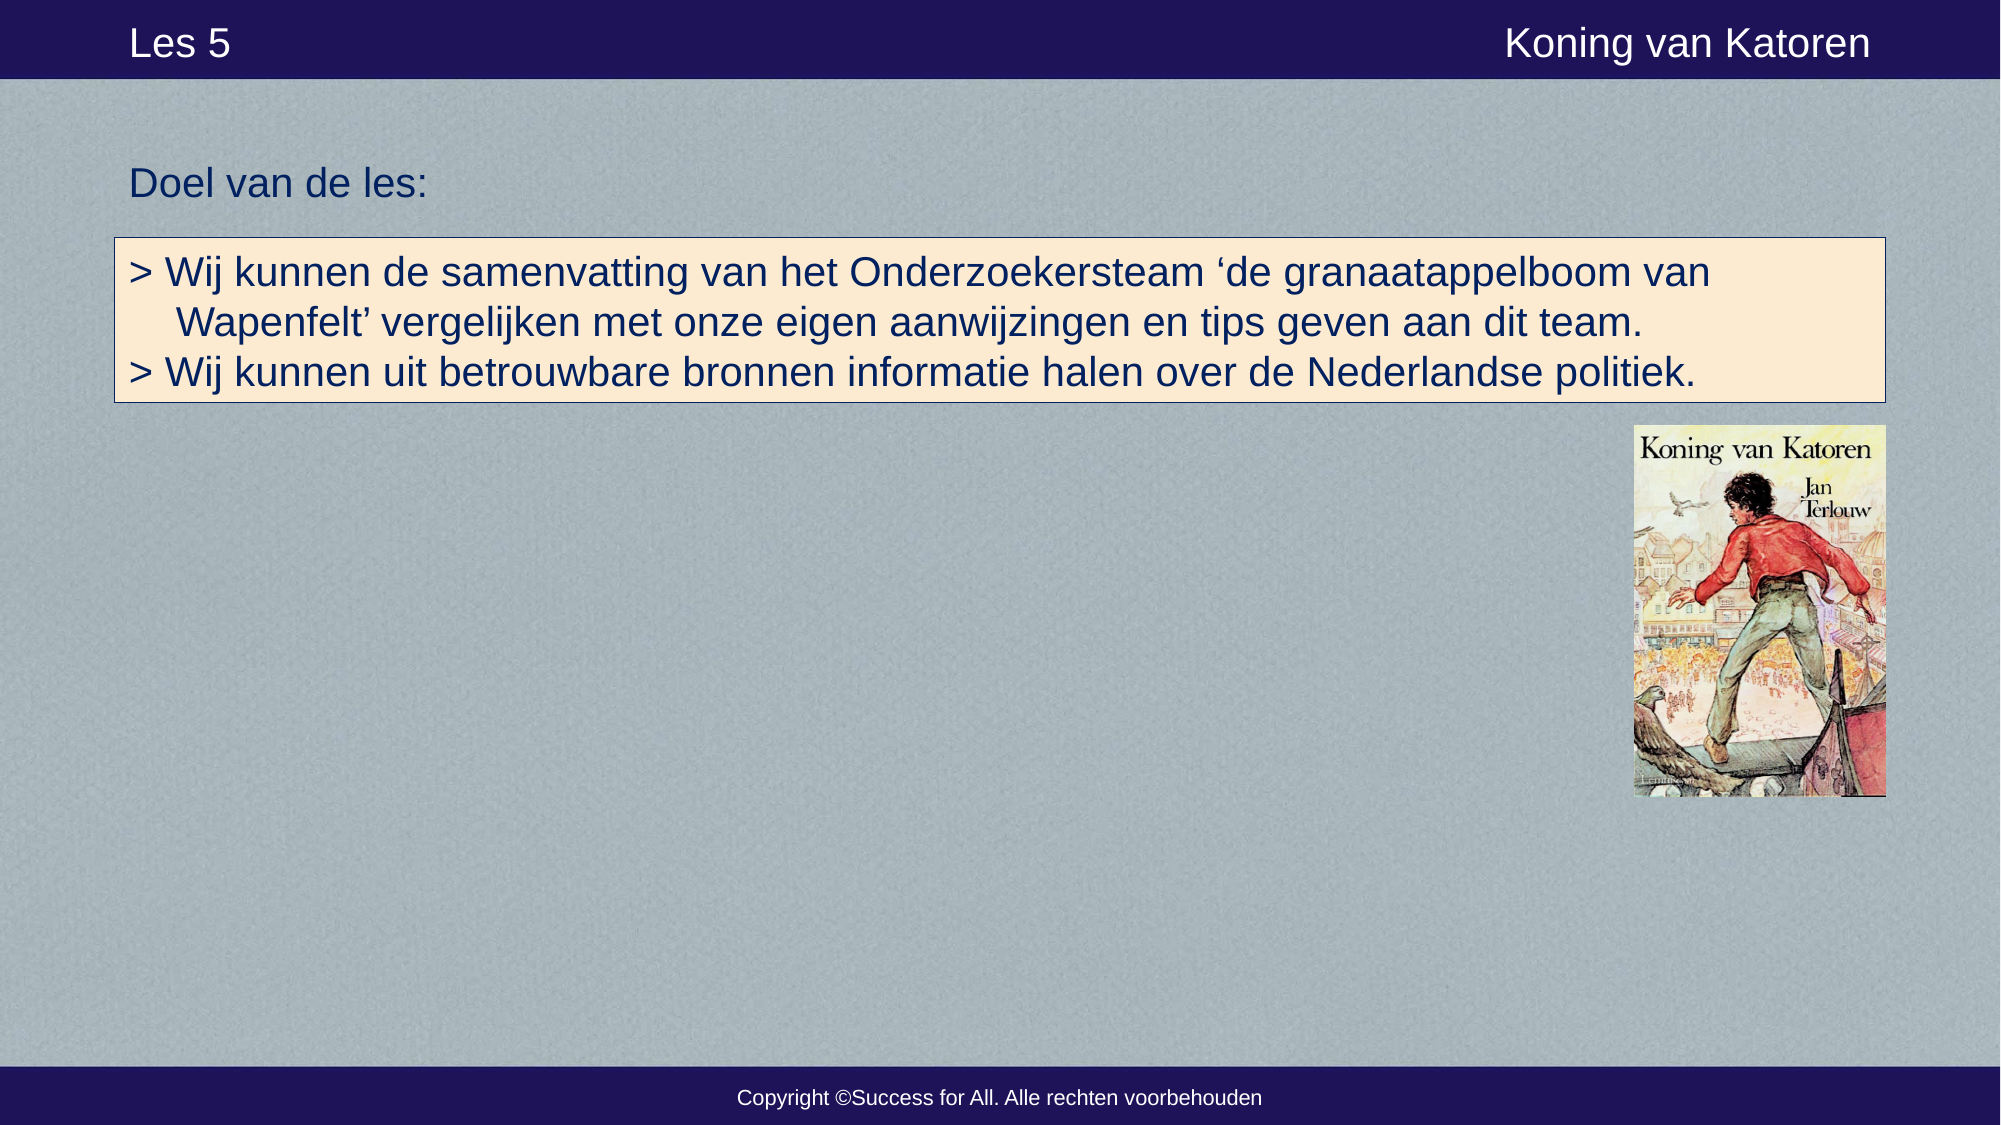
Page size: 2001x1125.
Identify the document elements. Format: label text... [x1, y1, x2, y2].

text_box Les 5 [114, 8, 354, 73]
picture [0, 0, 2001, 1125]
text_box > Wij kunnen de samenvatting van het Onderzoekersteam ‘de granaatappelboom van Wapenfelt’ vergelijken met onze eigen aanwijzingen en tips geven aan dit team. > Wij kunnen uit betrouwbare bronnen informatie halen over de Nederlandse politiek. [114, 237, 1886, 403]
text_box Koning van Katoren [999, 8, 1886, 73]
text_box Copyright ©Success for All. Alle rechten voorbehouden [0, 1076, 2000, 1125]
text_box Doel van de les: [113, 148, 1635, 214]
